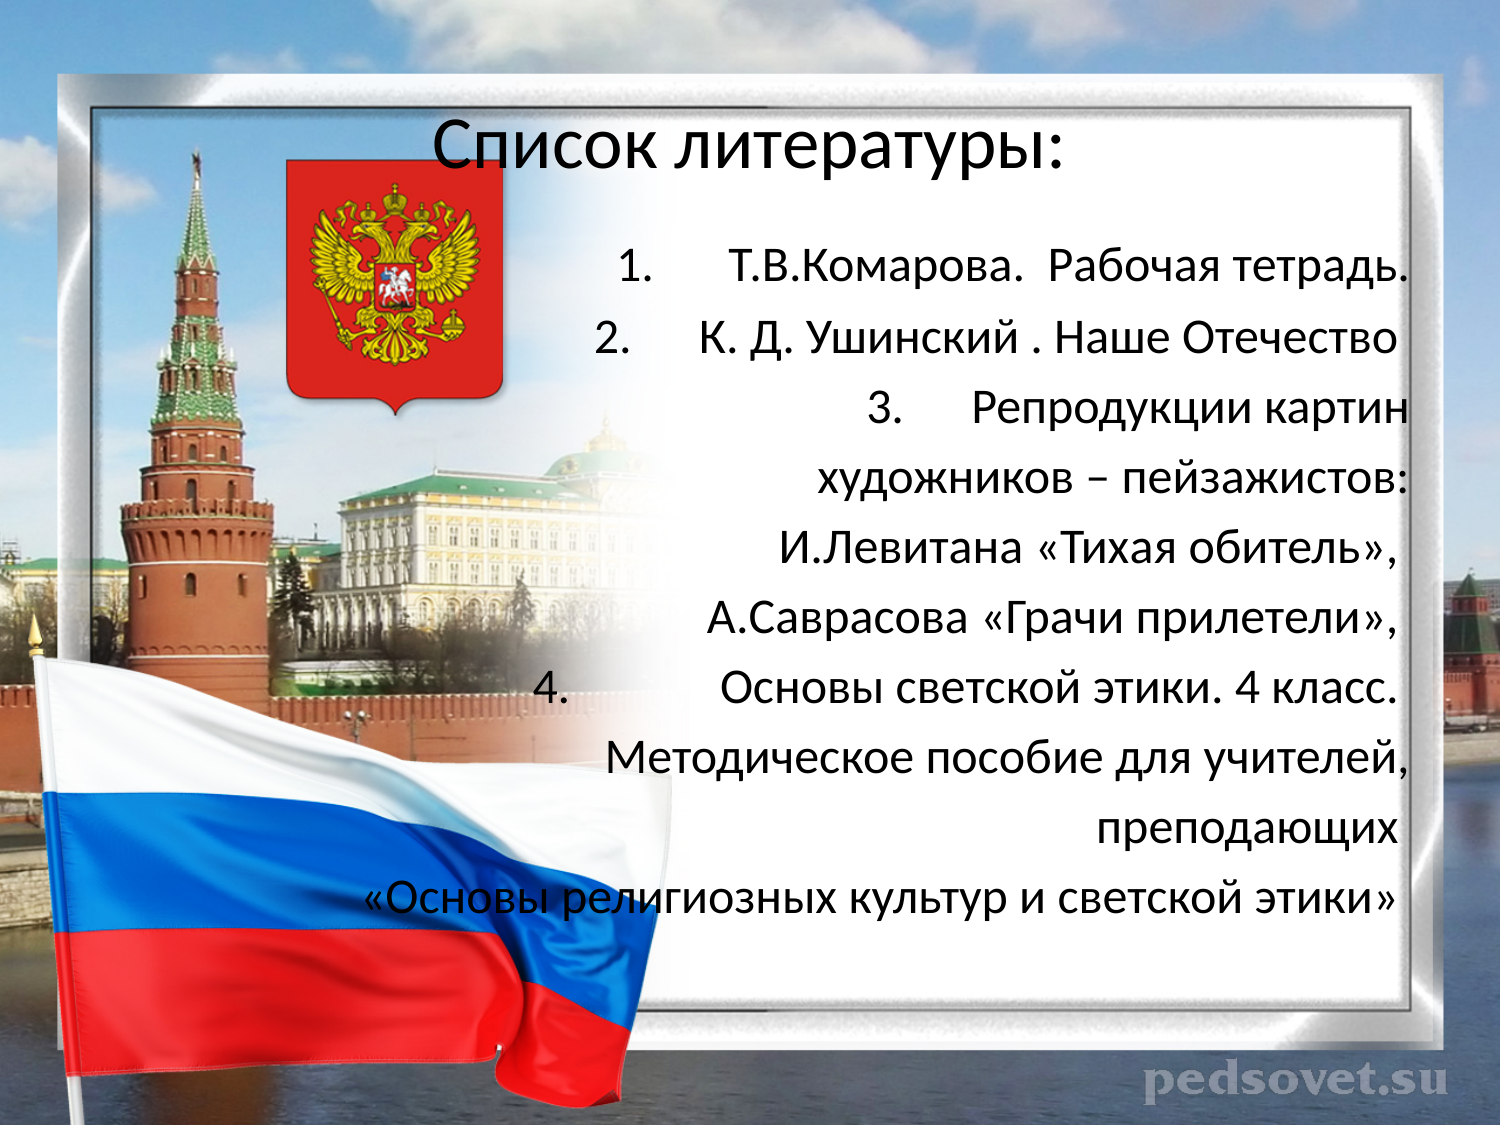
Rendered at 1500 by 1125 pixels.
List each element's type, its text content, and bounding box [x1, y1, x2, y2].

list 1. Т.В.Комарова. Рабочая тетрадь. 2. К. Д. Ушинский . Наше Отечество 3. Репродукции картин художников – пейзажистов: И.Левитана «Тихая обитель», А.Саврасова «Грачи прилетели», 4. Основы светской этики. 4 класс. Методическое пособие для учителей, преподающих «Основы религиозных культур и светской этики» [75, 42, 1425, 941]
picture [0, 0, 1500, 1125]
